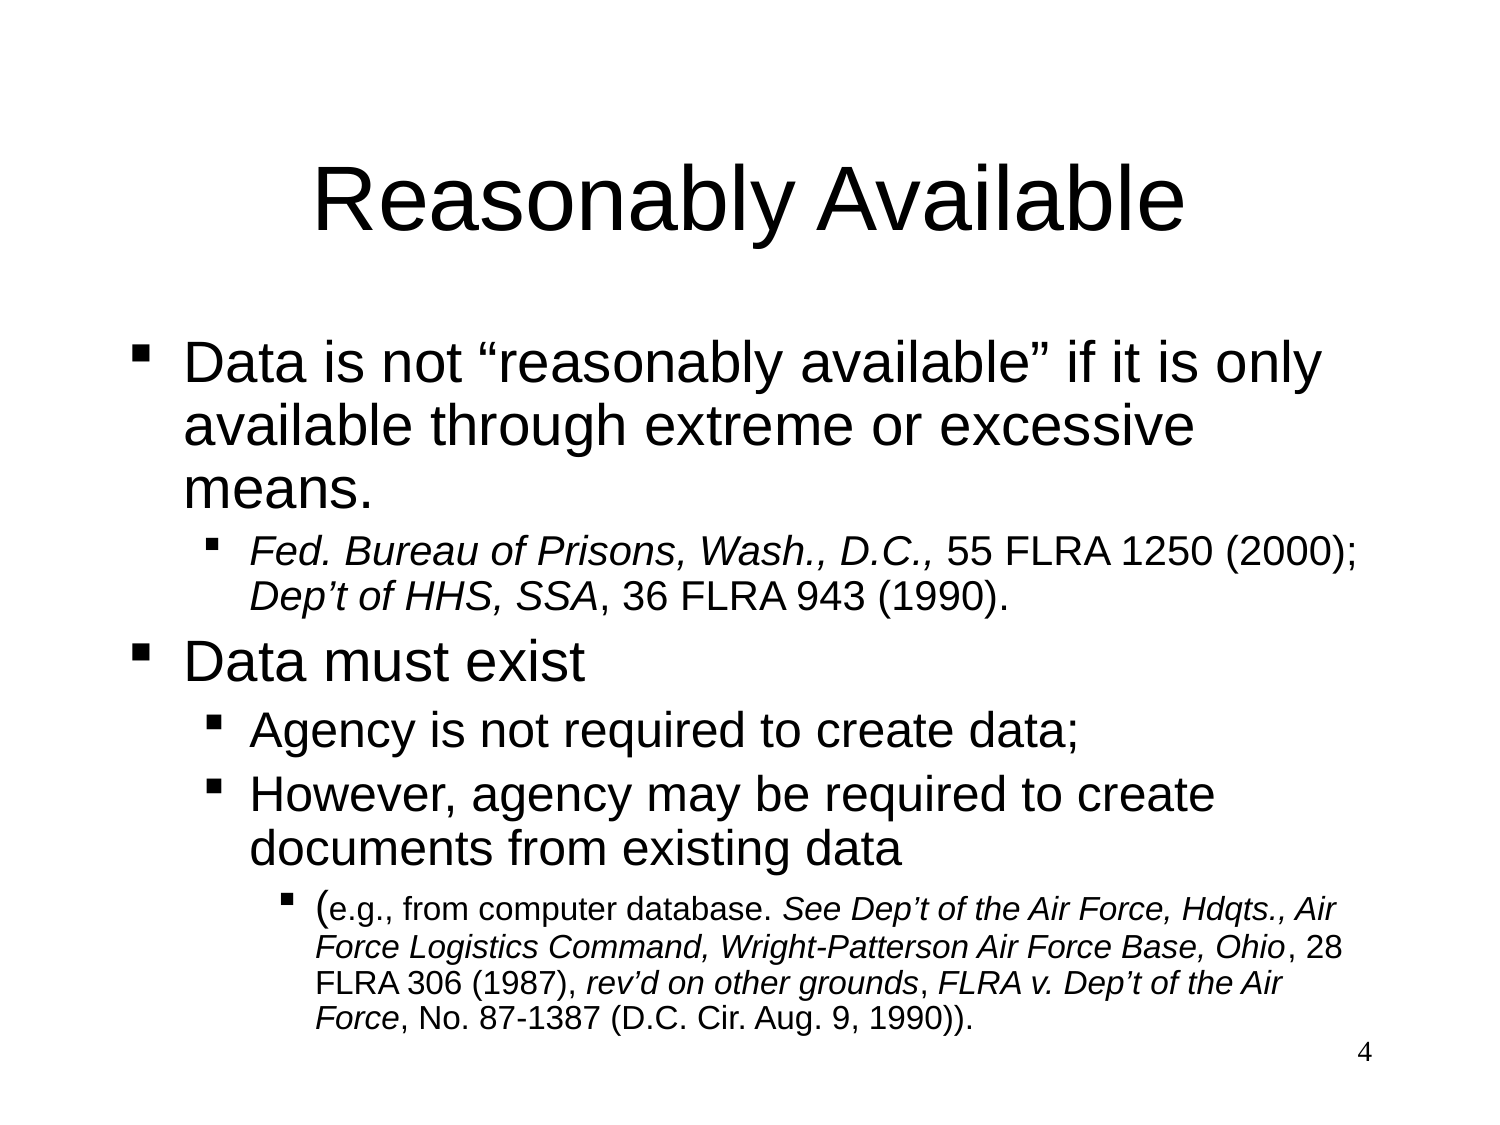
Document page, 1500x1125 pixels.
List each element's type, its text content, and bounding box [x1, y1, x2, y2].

list Data is not “reasonably available” if it is only available through extreme or excessive means. Fed. Bureau of Prisons, Wash., D.C., 55 FLRA 1250 (2000); Dep’t of HHS, SSA, 36 FLRA 943 (1990). Data must exist Agency is not required to create data; However, agency may be required to create documents from existing data (e.g., from computer database. See Dep’t of the Air Force, Hdqts., Air Force Logistics Command, Wright-Patterson Air Force Base, Ohio, 28 FLRA 306 (1987), rev’d on other grounds, FLRA v. Dep’t of the Air Force, No. 87-1387 (D.C. Cir. Aug. 9, 1990)). [112, 324, 1388, 1001]
title Reasonably Available [112, 99, 1388, 288]
slide_number 4 [1074, 1024, 1388, 1101]
